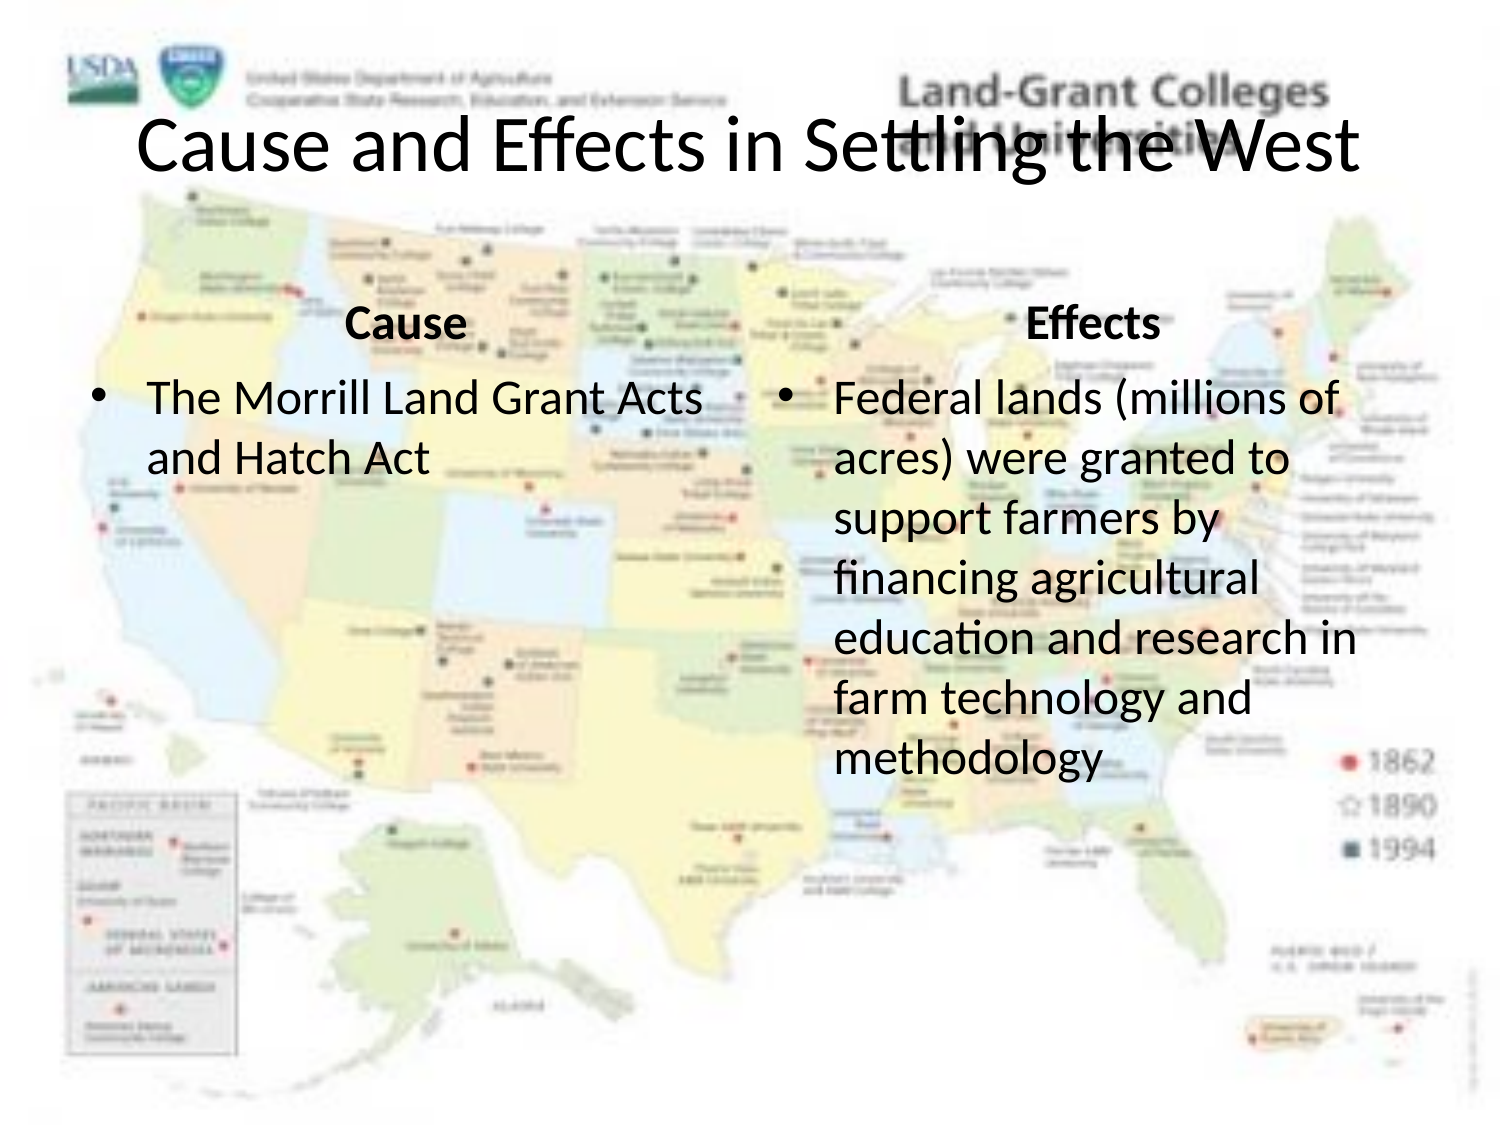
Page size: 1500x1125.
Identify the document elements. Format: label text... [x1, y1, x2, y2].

list Federal lands (millions of acres) were granted to support farmers by financing agricultural education and research in farm technology and methodology [761, 356, 1425, 1005]
list The Morrill Land Grant Acts and Hatch Act [75, 356, 738, 1005]
list Cause [75, 251, 738, 356]
title Cause and Effects in Settling the West [75, 45, 1425, 233]
list Effects [761, 251, 1425, 356]
